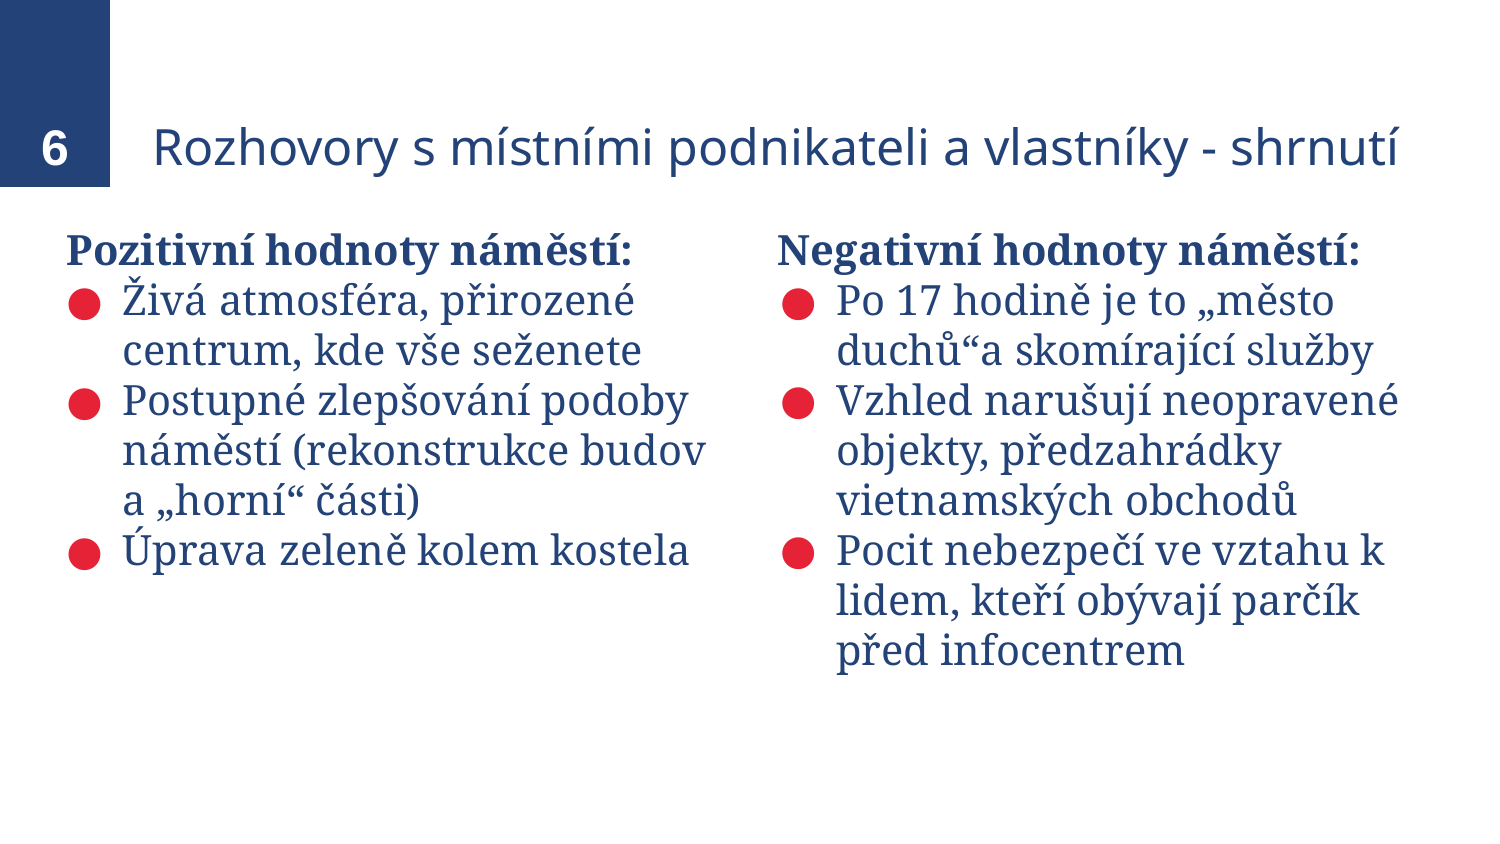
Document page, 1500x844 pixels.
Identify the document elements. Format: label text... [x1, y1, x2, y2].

slide_number 6 [0, 0, 110, 187]
list Negativní hodnoty náměstí: Po 17 hodině je to „město duchů“a skomírající služby Vzhled narušují neopravené objekty, předzahrádky vietnamských obchodů Pocit nebezpečí ve vztahu k lidem, kteří obývají parčík před infocentrem [750, 212, 1462, 821]
title Rozhovory s místními podnikateli a vlastníky - shrnutí [141, 0, 1465, 187]
text_box Pozitivní hodnoty náměstí: Živá atmosféra, přirozené centrum, kde vše seženete Postupné zlepšování podoby náměstí (rekonstrukce budov a „horní“ části) Úprava zeleně kolem kostela [38, 212, 750, 821]
